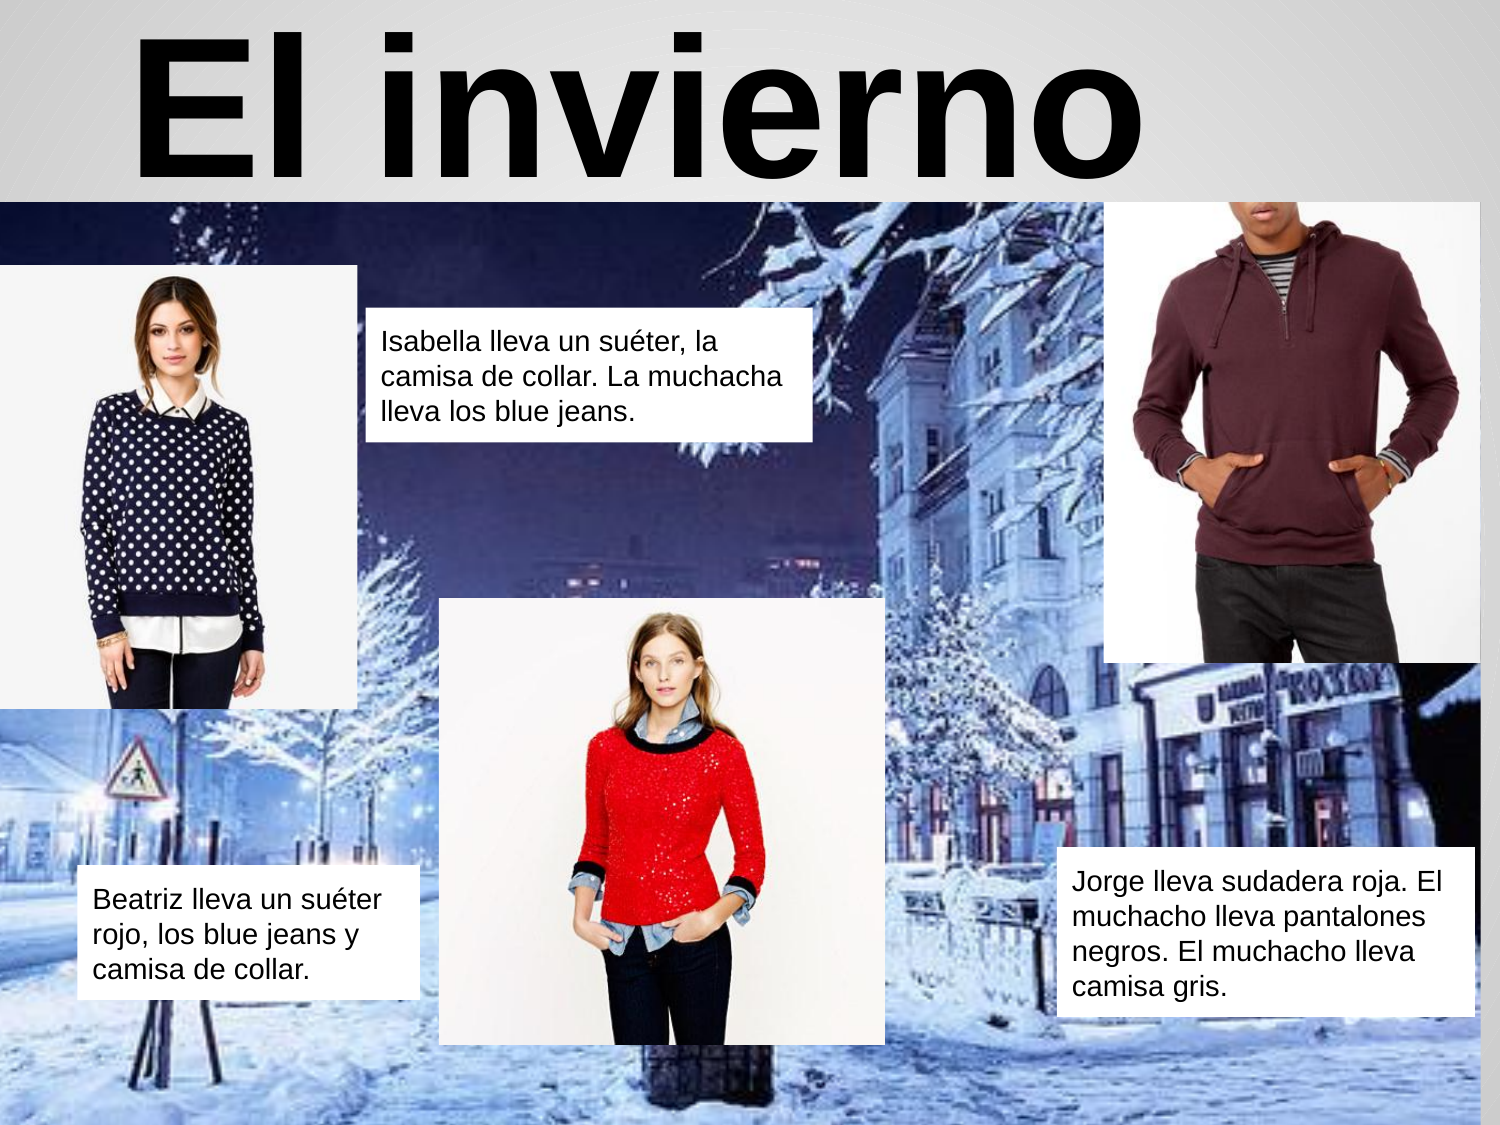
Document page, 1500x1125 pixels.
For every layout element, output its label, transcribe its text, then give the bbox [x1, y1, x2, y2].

text_box [0, 202, 1481, 1125]
text_box Beatriz lleva un suéter rojo, los blue jeans y camisa de collar. [77, 865, 420, 1000]
title El invierno [75, 0, 1425, 202]
text_box [1103, 202, 1481, 663]
text_box [438, 598, 885, 1045]
text_box Isabella lleva un suéter, la camisa de collar. La muchacha lleva los blue jeans. [365, 307, 813, 443]
text_box Jorge lleva sudadera roja. El muchacho lleva pantalones negros. El muchacho lleva camisa gris. [1056, 847, 1475, 1017]
text_box [0, 265, 358, 709]
